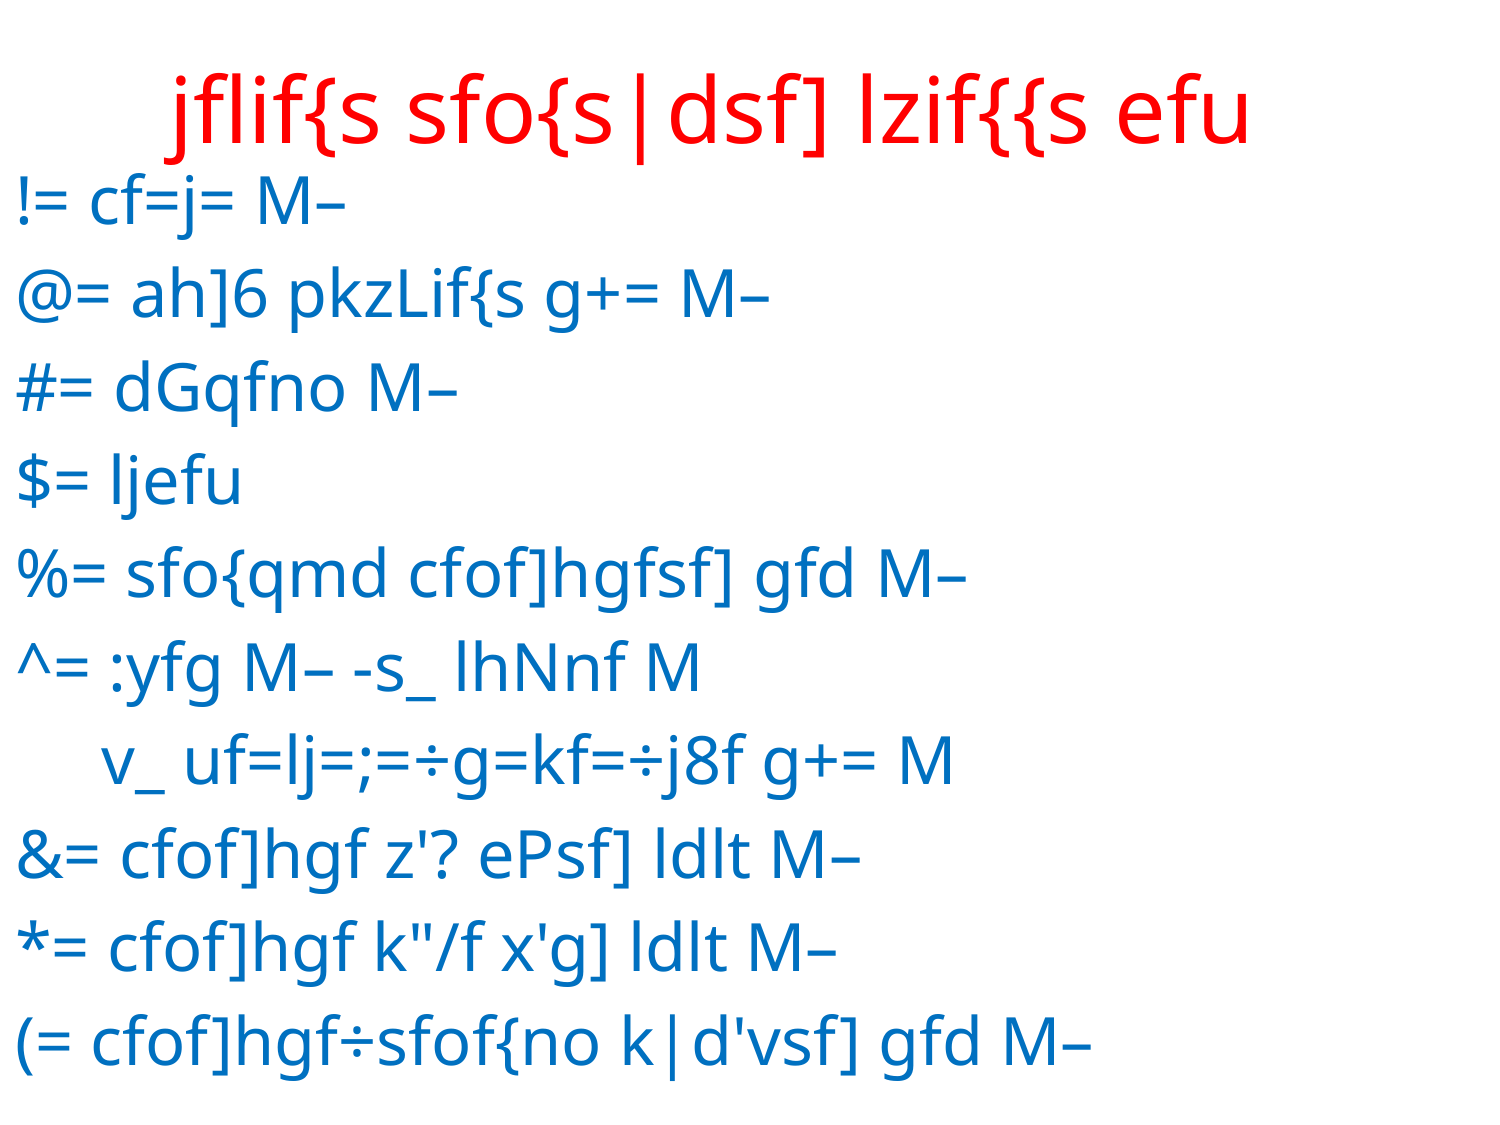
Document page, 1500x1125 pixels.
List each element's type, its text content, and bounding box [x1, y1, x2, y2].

title jflif{s sfo{s|dsf] lzif{{s efu [75, 37, 1350, 149]
subtitle != cf=j= M– @= ah]6 pkzLif{s g+= M– #= dGqfno M– $= ljefu %= sfo{qmd cfof]hgfsf] gfd M– ^= :yfg M– -s_ lhNnf M v_ uf=lj=;=÷g=kf=÷j8f g+= M &= cfof]hgf z'? ePsf] ldlt M– *= cfof]hgf k"/f x'g] ldlt M– (= cfof]hgf÷sfof{no k|d'vsf] gfd M– [0, 149, 1500, 1125]
